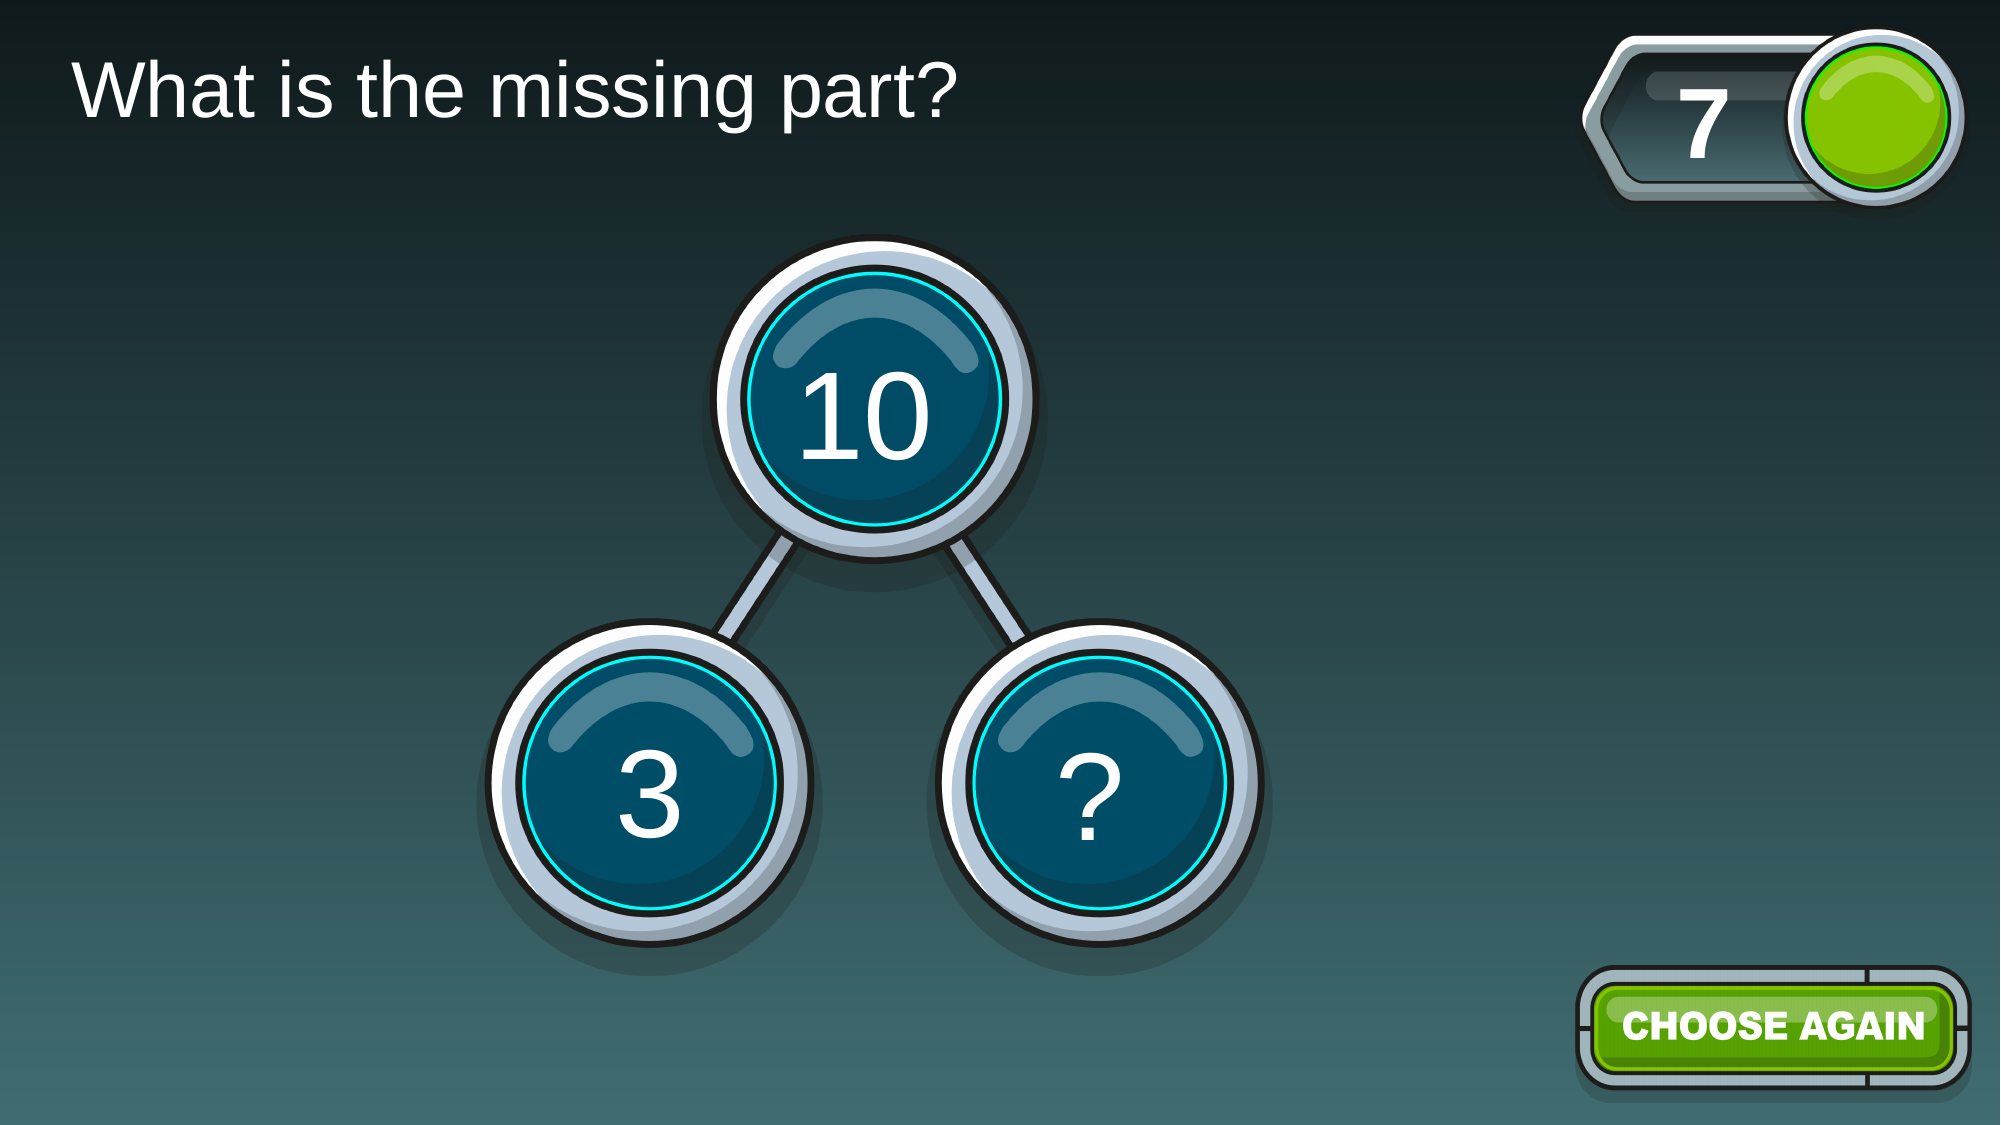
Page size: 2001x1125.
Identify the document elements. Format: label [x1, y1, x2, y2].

text_box [475, 234, 1273, 976]
picture [1575, 25, 1971, 221]
picture [1575, 965, 1972, 1104]
text_box [55, 30, 1544, 165]
